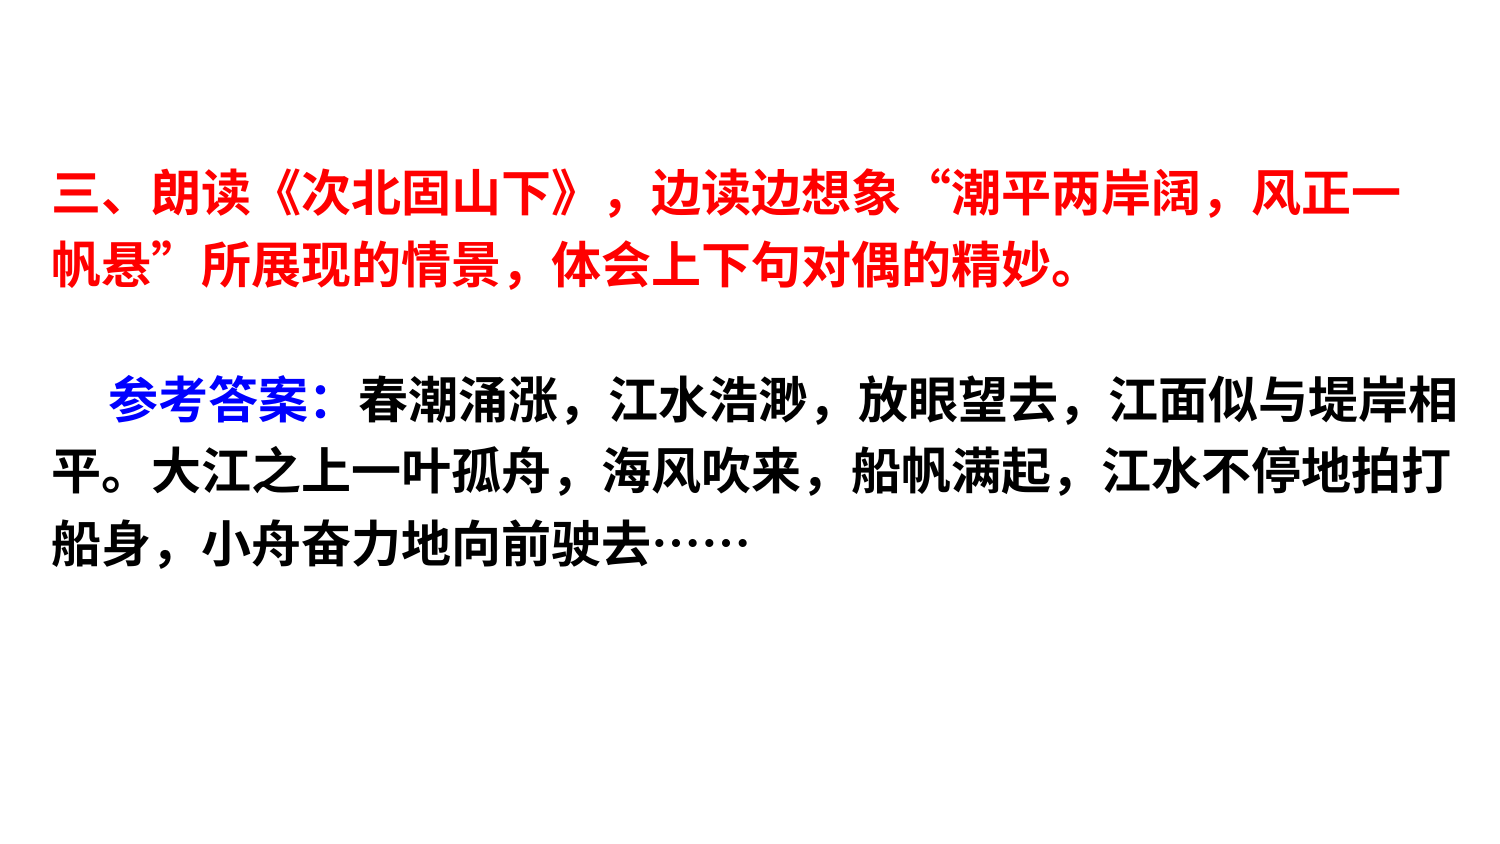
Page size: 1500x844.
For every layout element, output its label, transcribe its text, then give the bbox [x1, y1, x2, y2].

text_box 参考答案：春潮涌涨，江水浩渺，放眼望去，江面似与堤岸相平。大江之上一叶孤舟，海风吹来，船帆满起，江水不停地拍打船身，小舟奋力地向前驶去…… [36, 348, 1476, 580]
text_box 三、朗读《次北固山下》，边读边想象“潮平两岸阔，风正一帆悬”所展现的情景，体会上下句对偶的精妙。 [36, 141, 1442, 301]
